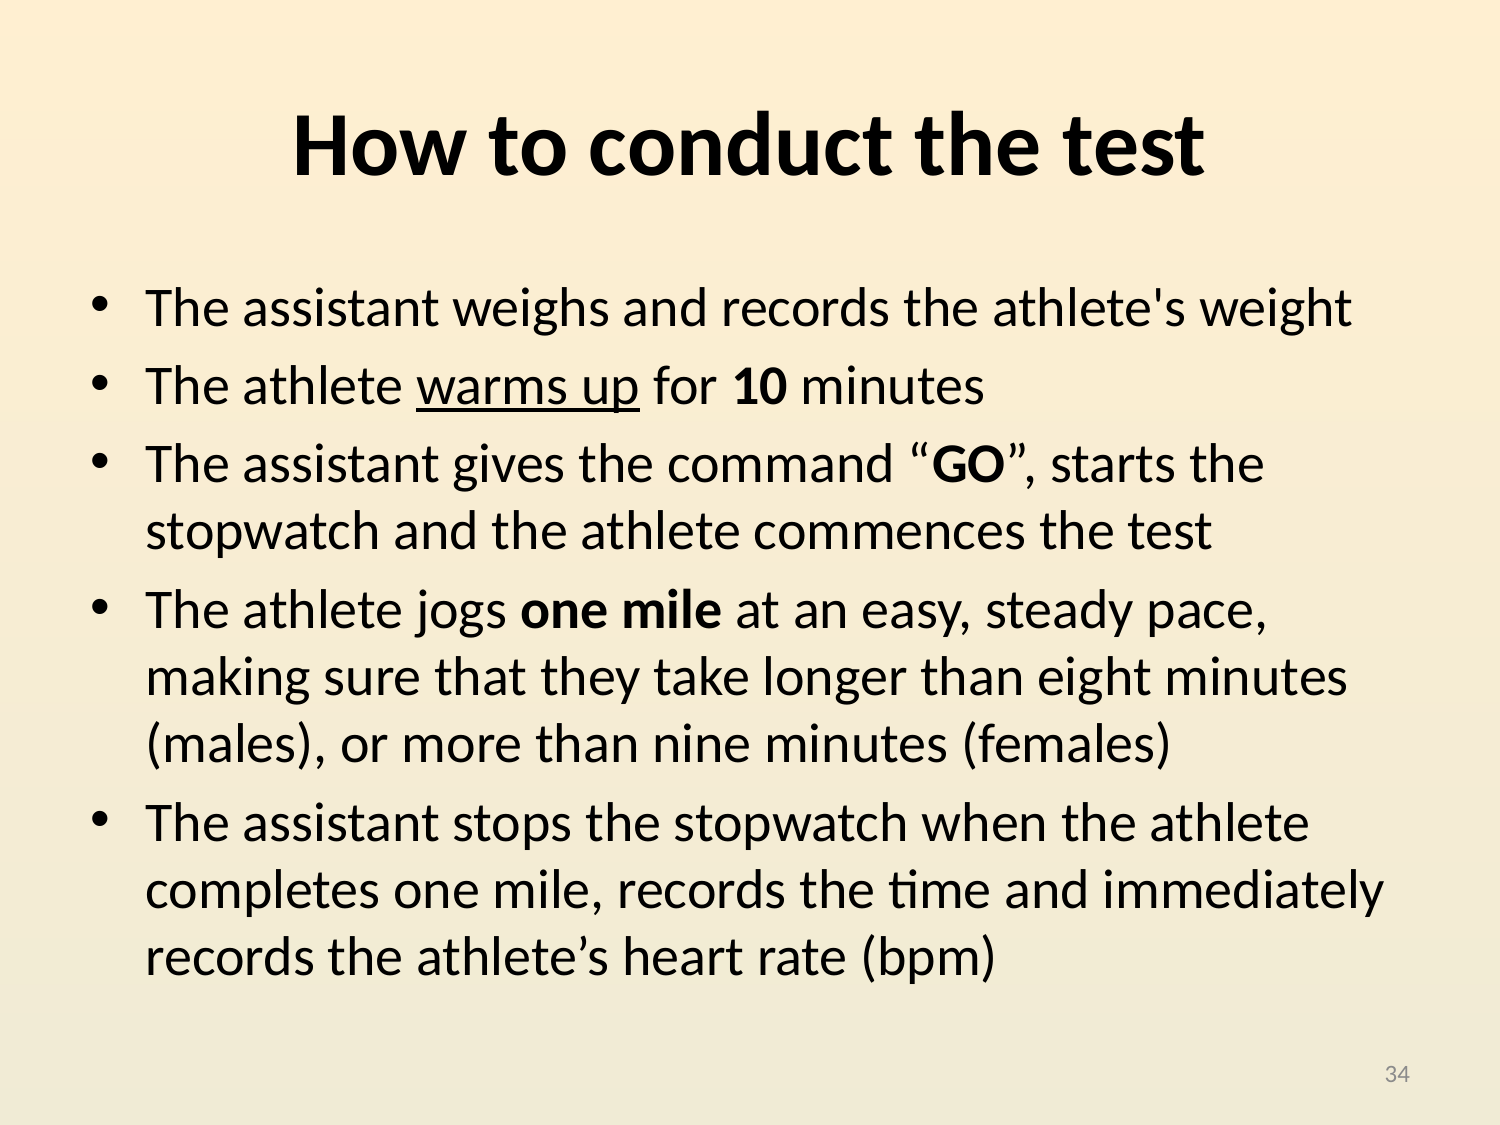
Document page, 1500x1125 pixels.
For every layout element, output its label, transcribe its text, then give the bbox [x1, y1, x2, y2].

list The assistant weighs and records the athlete's weight The athlete warms up for 10 minutes The assistant gives the command “GO”, starts the stopwatch and the athlete commences the test The athlete jogs one mile at an easy, steady pace, making sure that they take longer than eight minutes (males), or more than nine minutes (females) The assistant stops the stopwatch when the athlete completes one mile, records the time and immediately records the athlete’s heart rate (bpm) [75, 262, 1425, 1005]
title How to conduct the test [75, 45, 1425, 233]
slide_number 34 [1074, 1042, 1425, 1103]
